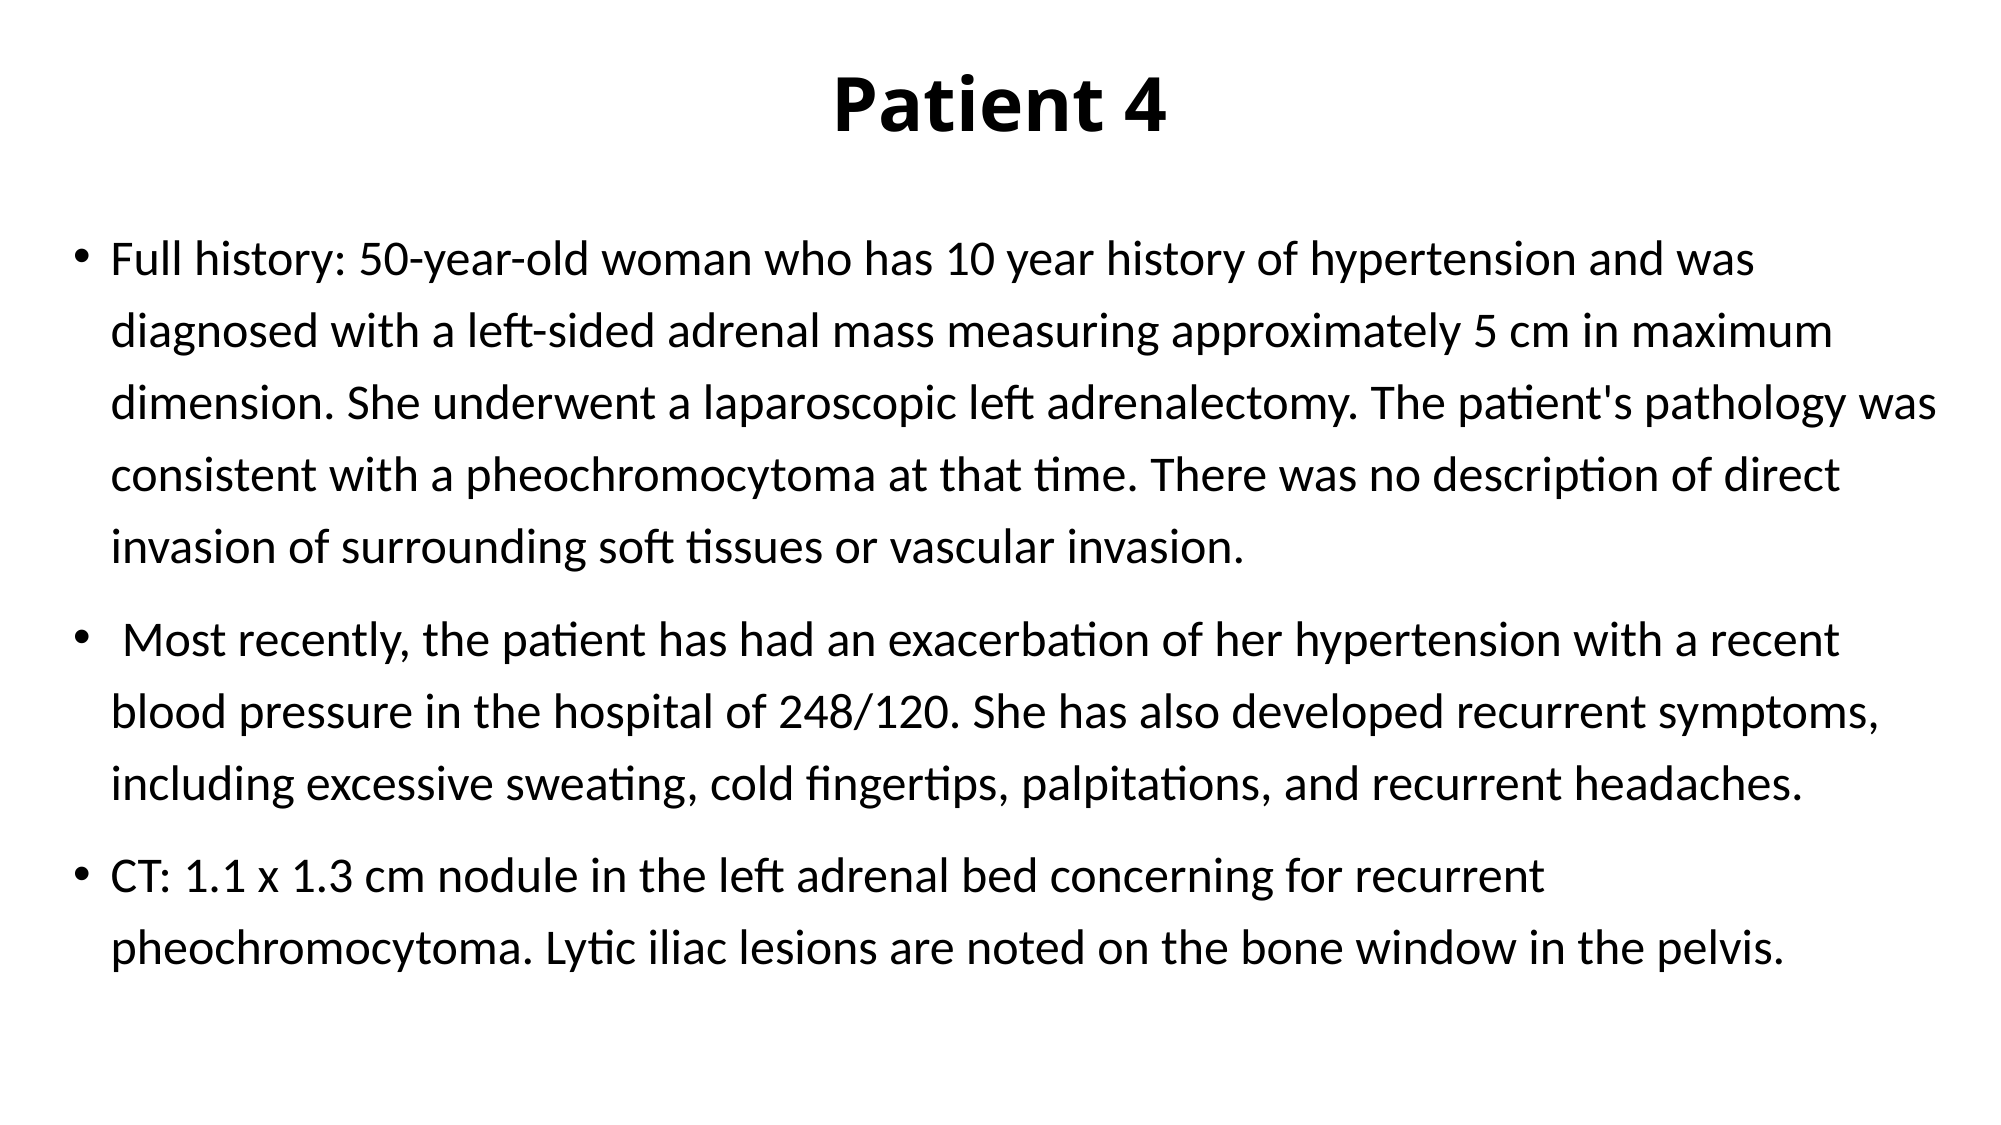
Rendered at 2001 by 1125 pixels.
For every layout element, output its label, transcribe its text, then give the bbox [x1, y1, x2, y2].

list Full history: 50-year-old woman who has 10 year history of hypertension and was diagnosed with a left-sided adrenal mass measuring approximately 5 cm in maximum dimension. She underwent a laparoscopic left adrenalectomy. The patient's pathology was consistent with a pheochromocytoma at that time. There was no description of direct invasion of surrounding soft tissues or vascular invasion. Most recently, the patient has had an exacerbation of her hypertension with a recent blood pressure in the hospital of 248/120. She has also developed recurrent symptoms, including excessive sweating, cold fingertips, palpitations, and recurrent headaches. CT: 1.1 x 1.3 cm nodule in the left adrenal bed concerning for recurrent pheochromocytoma. Lytic iliac lesions are noted on the bone window in the pelvis. [58, 205, 1955, 920]
title Patient 4 [137, 59, 1863, 155]
